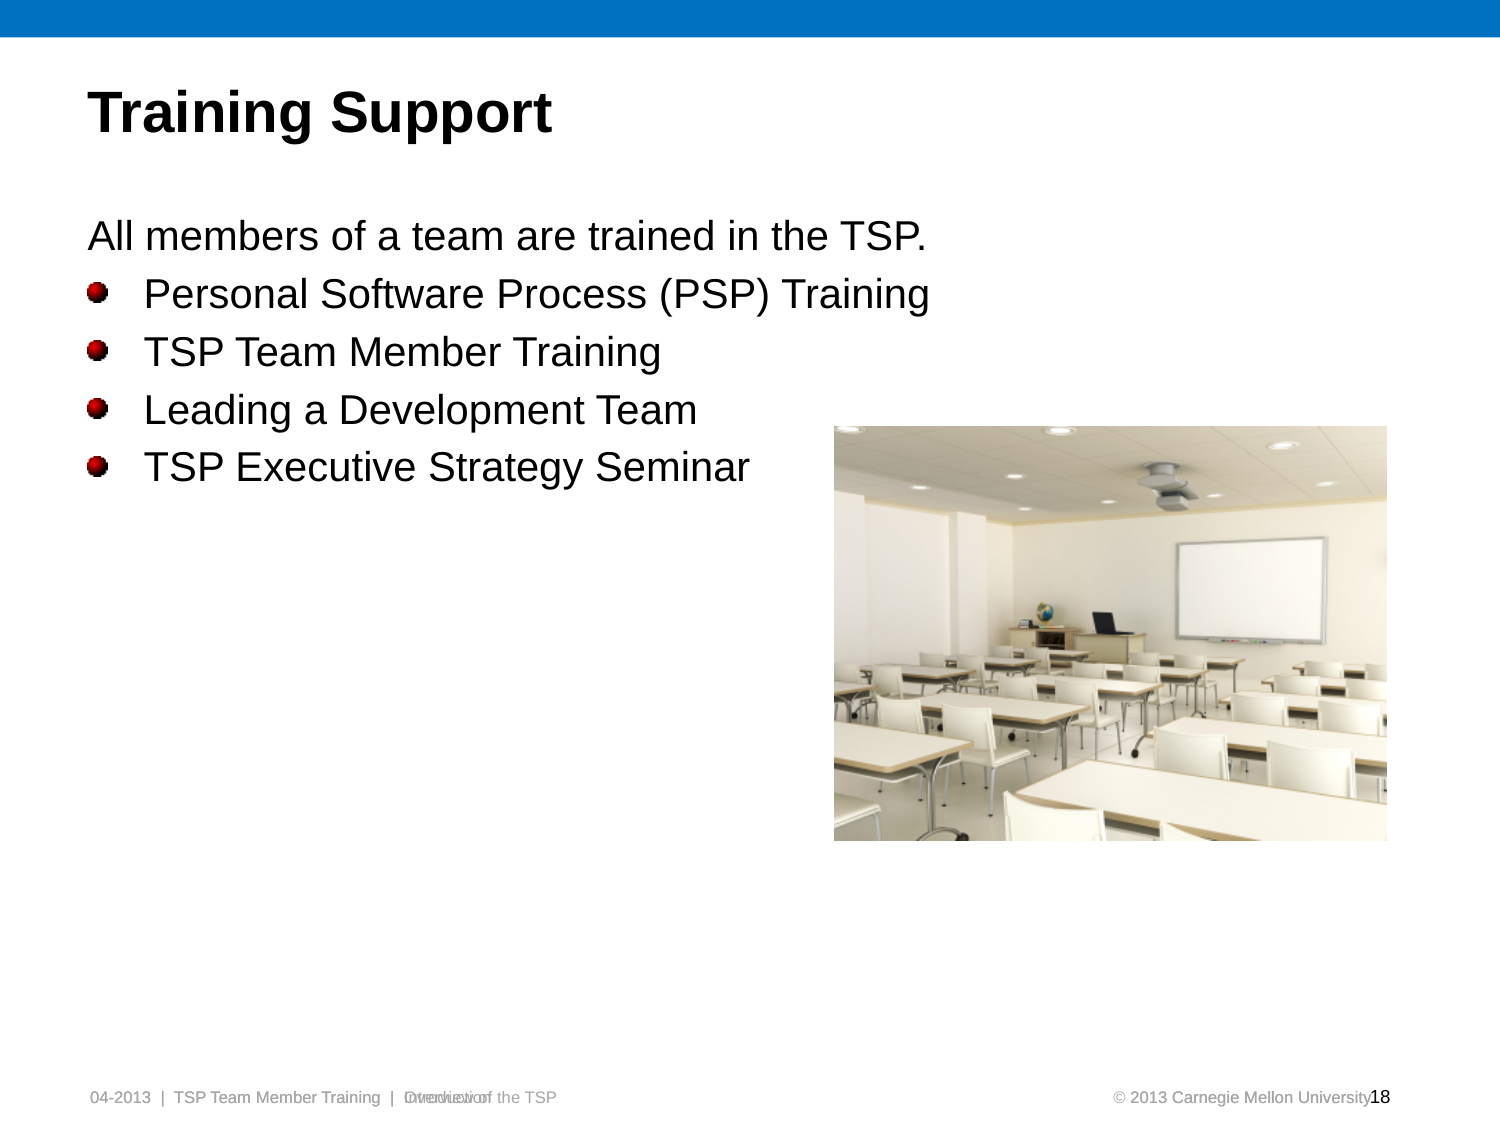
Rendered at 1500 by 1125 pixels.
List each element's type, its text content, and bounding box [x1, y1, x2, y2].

picture [87, 456, 108, 477]
title Training Support [87, 87, 1439, 212]
picture [87, 282, 108, 303]
picture [834, 426, 1387, 841]
picture [87, 340, 108, 361]
list All members of a team are trained in the TSP. Personal Software Process (PSP) Training TSP Team Member Training Leading a Development Team TSP Executive Strategy Seminar [87, 212, 1440, 621]
picture [87, 398, 108, 419]
